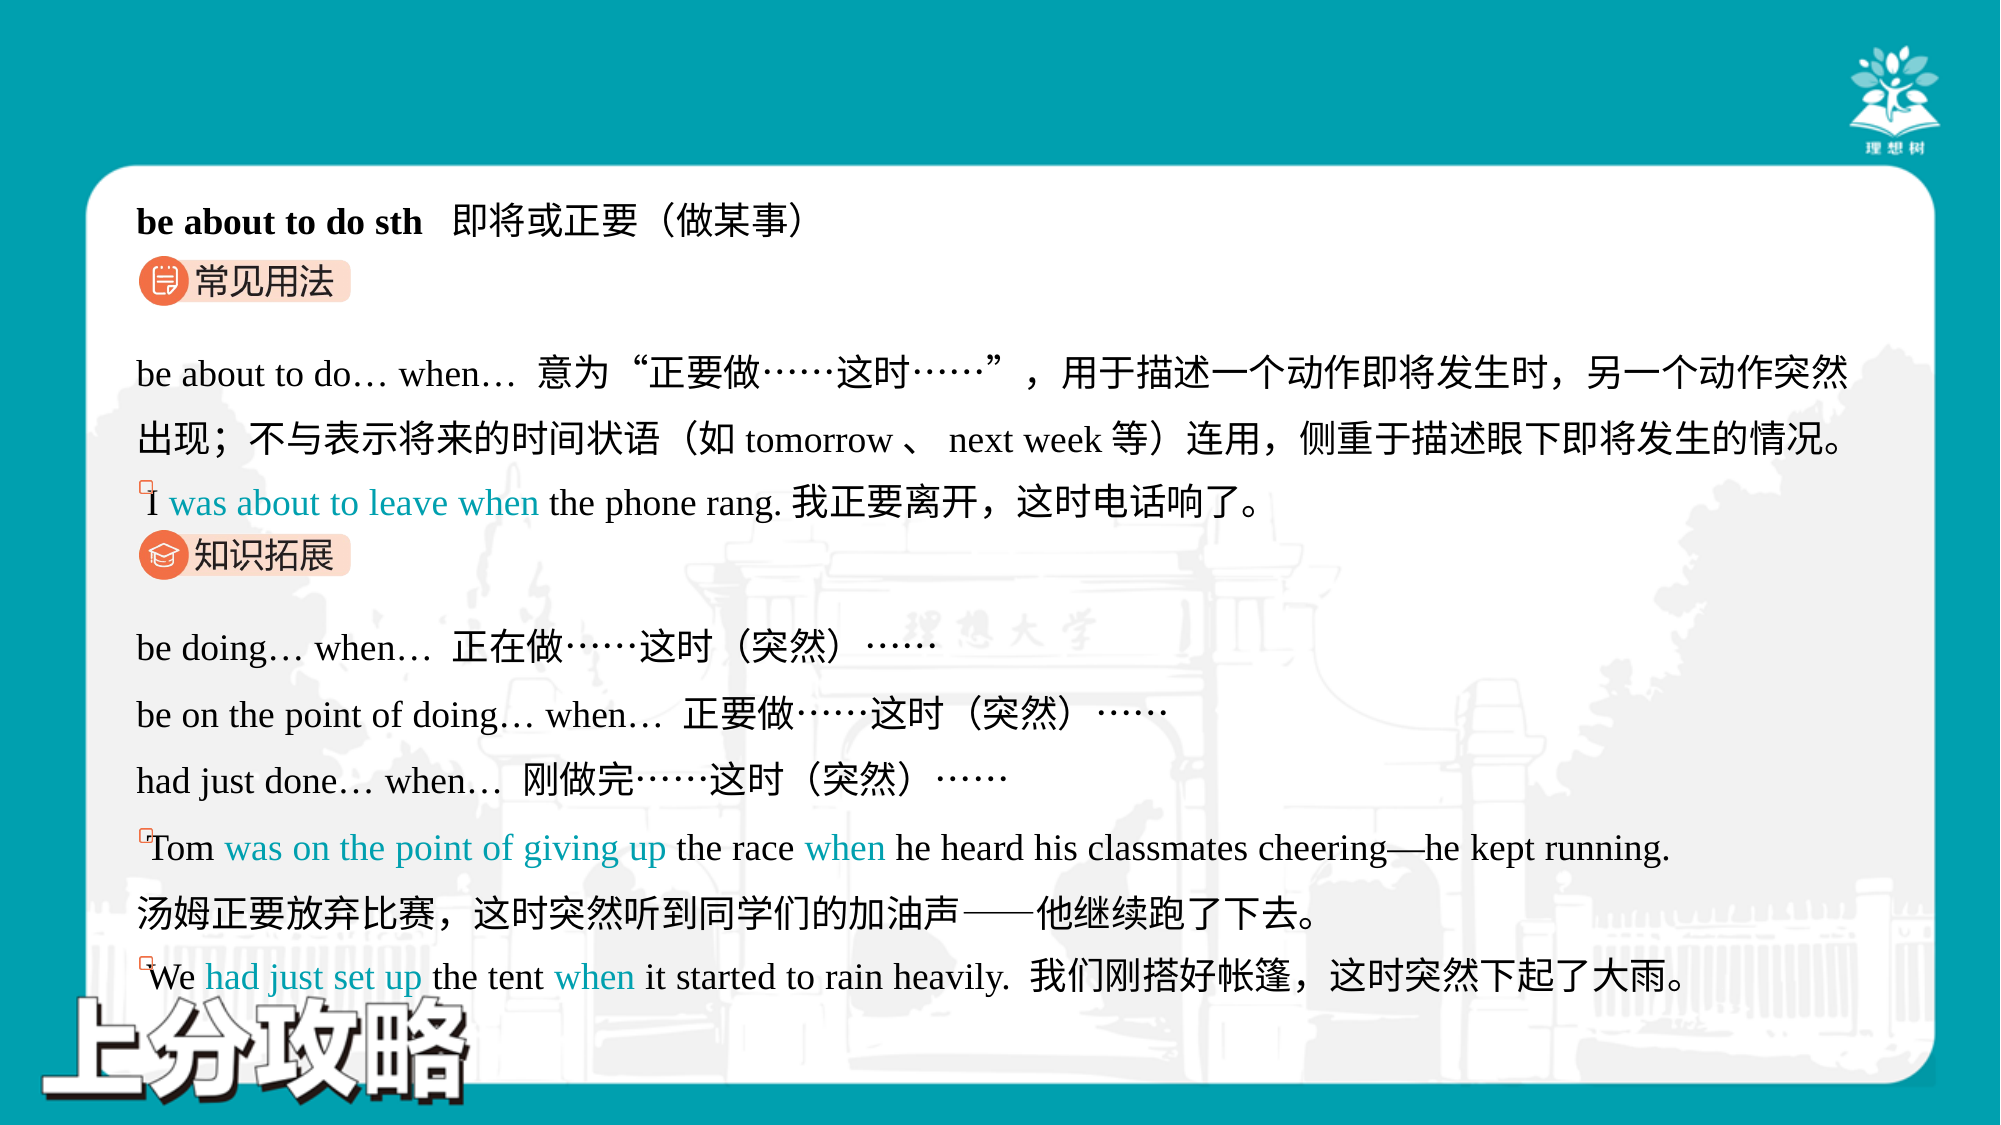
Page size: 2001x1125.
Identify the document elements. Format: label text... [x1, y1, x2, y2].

picture [0, 0, 2000, 1125]
text_box be doing… when… 正在做……这时（突然）…… be on the point of doing… when… 正要做……这时（突然）…… had just done… when… 刚做完……这时（突然）…… Tom was on the point of giving up the race when he heard his classmates cheering—he kept running. 汤姆正要放弃比赛，这时突然听到同学们的加油声——他继续跑了下去。 We had just set up the tent when it started to rain heavily. 我们刚搭好帐篷，这时突然下起了大雨。 #85 [136, 601, 1865, 991]
text_box be about to do sth 即将或正要（做某事）#76 [136, 177, 1865, 234]
text_box be about to do… when… 意为“正要做……这时……”，用于描述一个动作即将发生时，另一个动作突然 出现；不与表示将来的时间状语（如tomorrow、next week等）连用，侧重于描述眼下即将发生的情况。 I was about to leave when the phone rang.我正要离开，这时电话响了。#79 [136, 326, 1865, 516]
